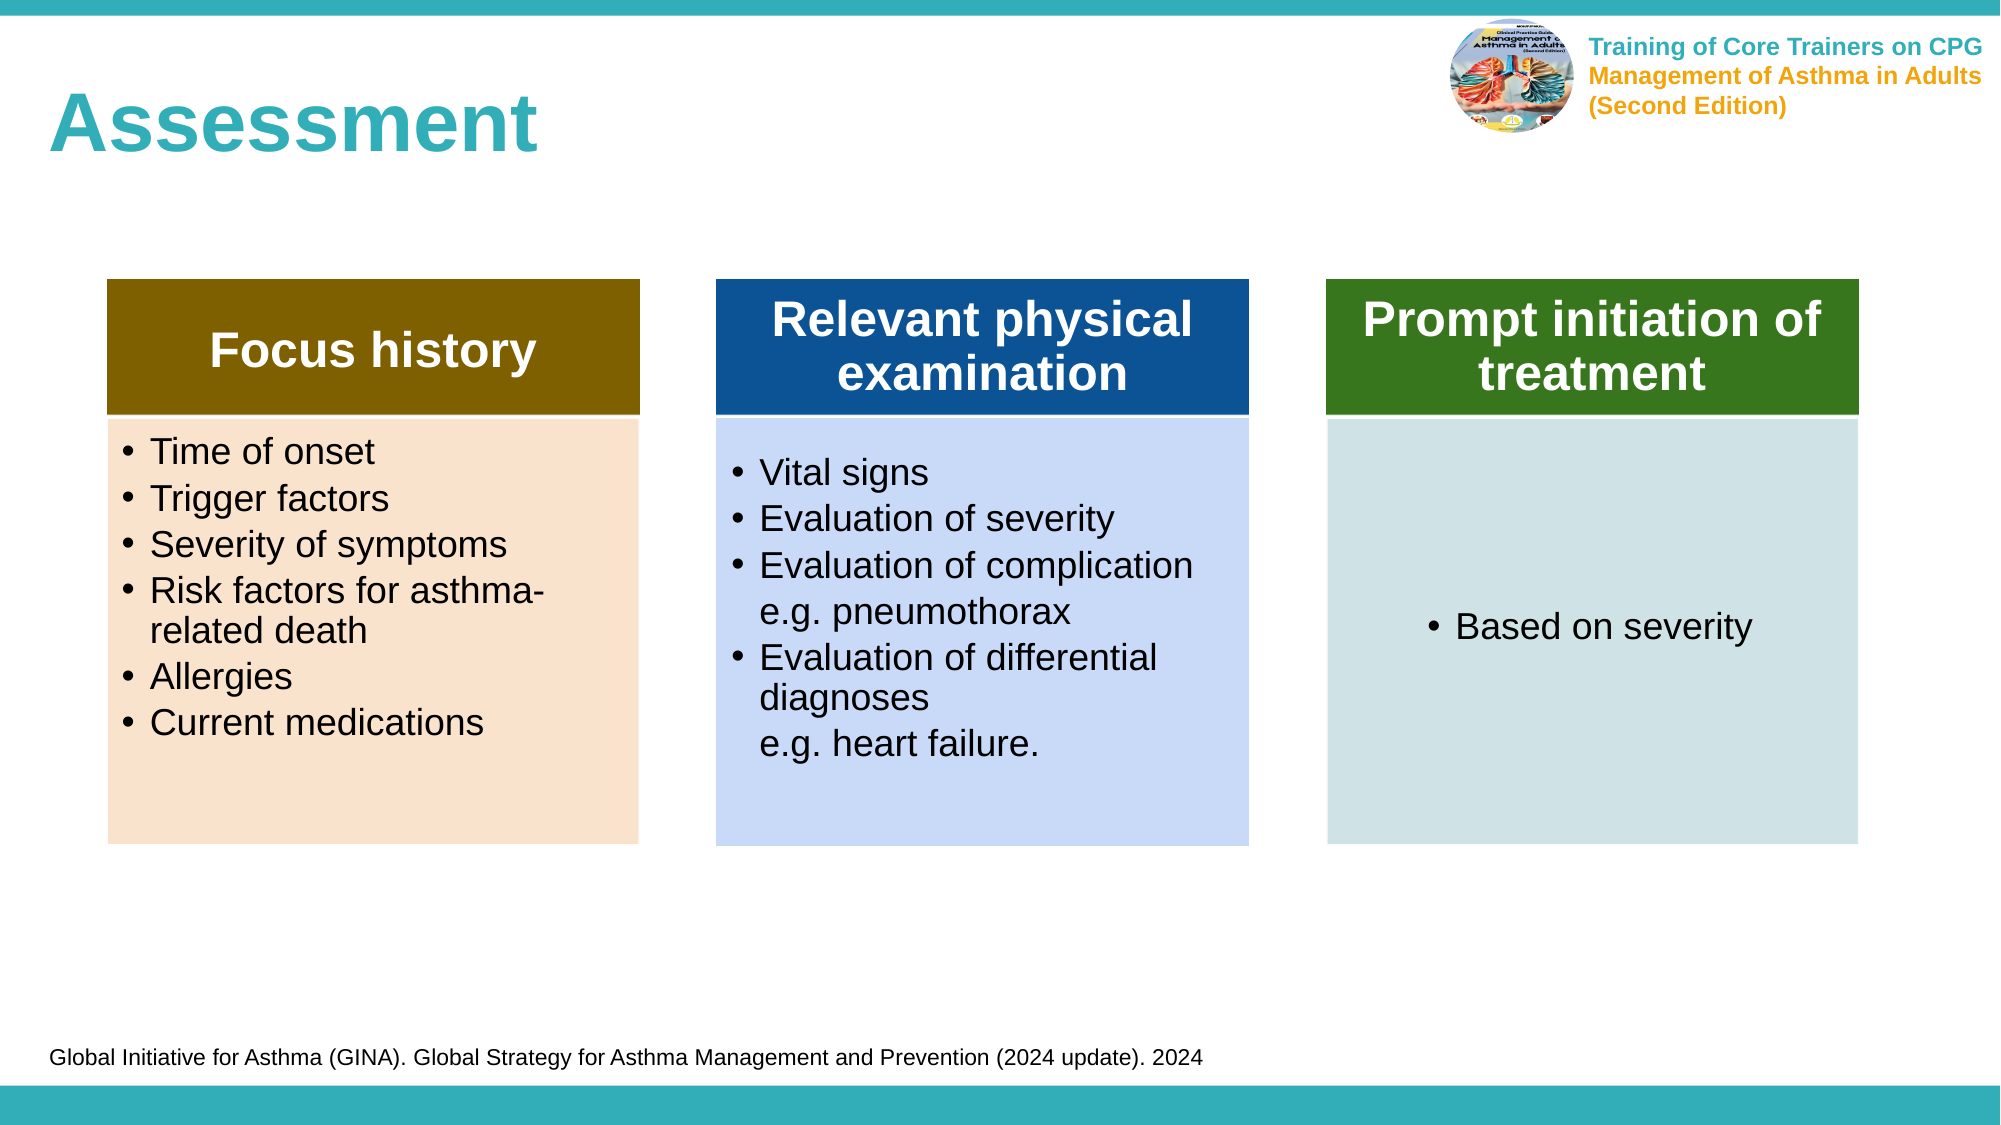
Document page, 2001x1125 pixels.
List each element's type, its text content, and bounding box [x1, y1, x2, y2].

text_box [105, 278, 1861, 847]
list Assessment [33, 54, 1382, 181]
picture [1449, 18, 1574, 133]
text_box Global Initiative for Asthma (GINA). Global Strategy for Asthma Management and Prevention (2024 update). 2024 [34, 1034, 1932, 1105]
